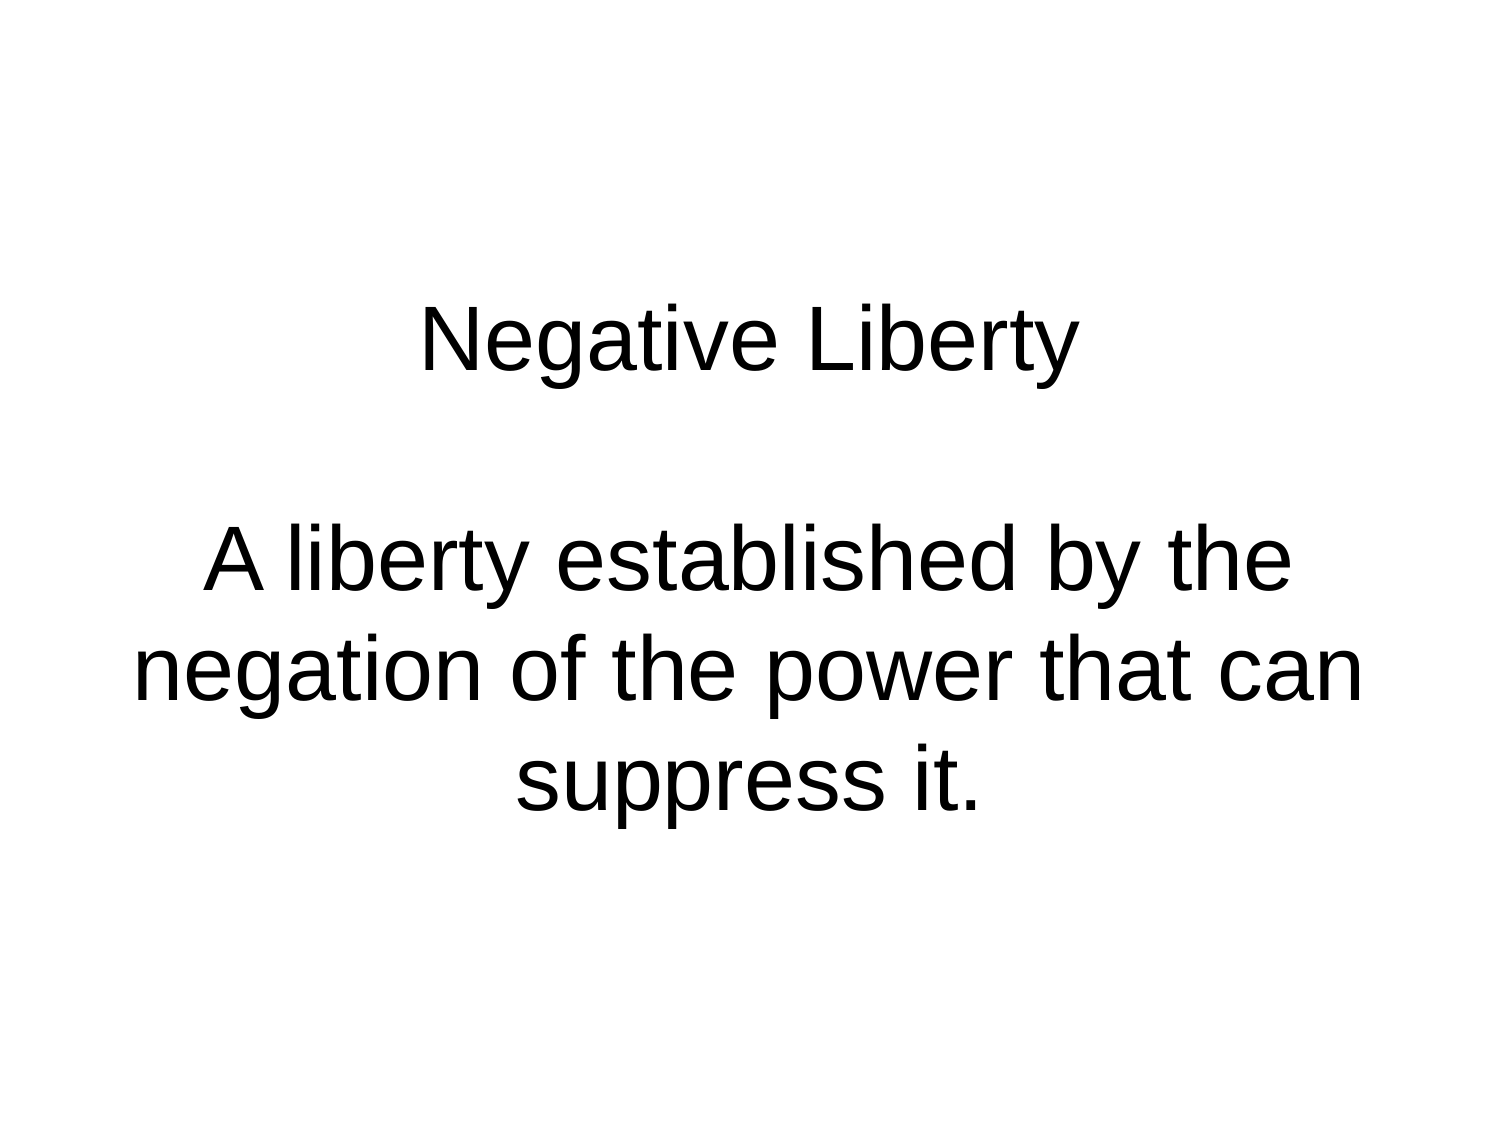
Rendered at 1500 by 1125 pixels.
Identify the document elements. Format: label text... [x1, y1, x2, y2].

title Negative Liberty A liberty established by the negation of the power that can suppress it. [74, 44, 1426, 1063]
